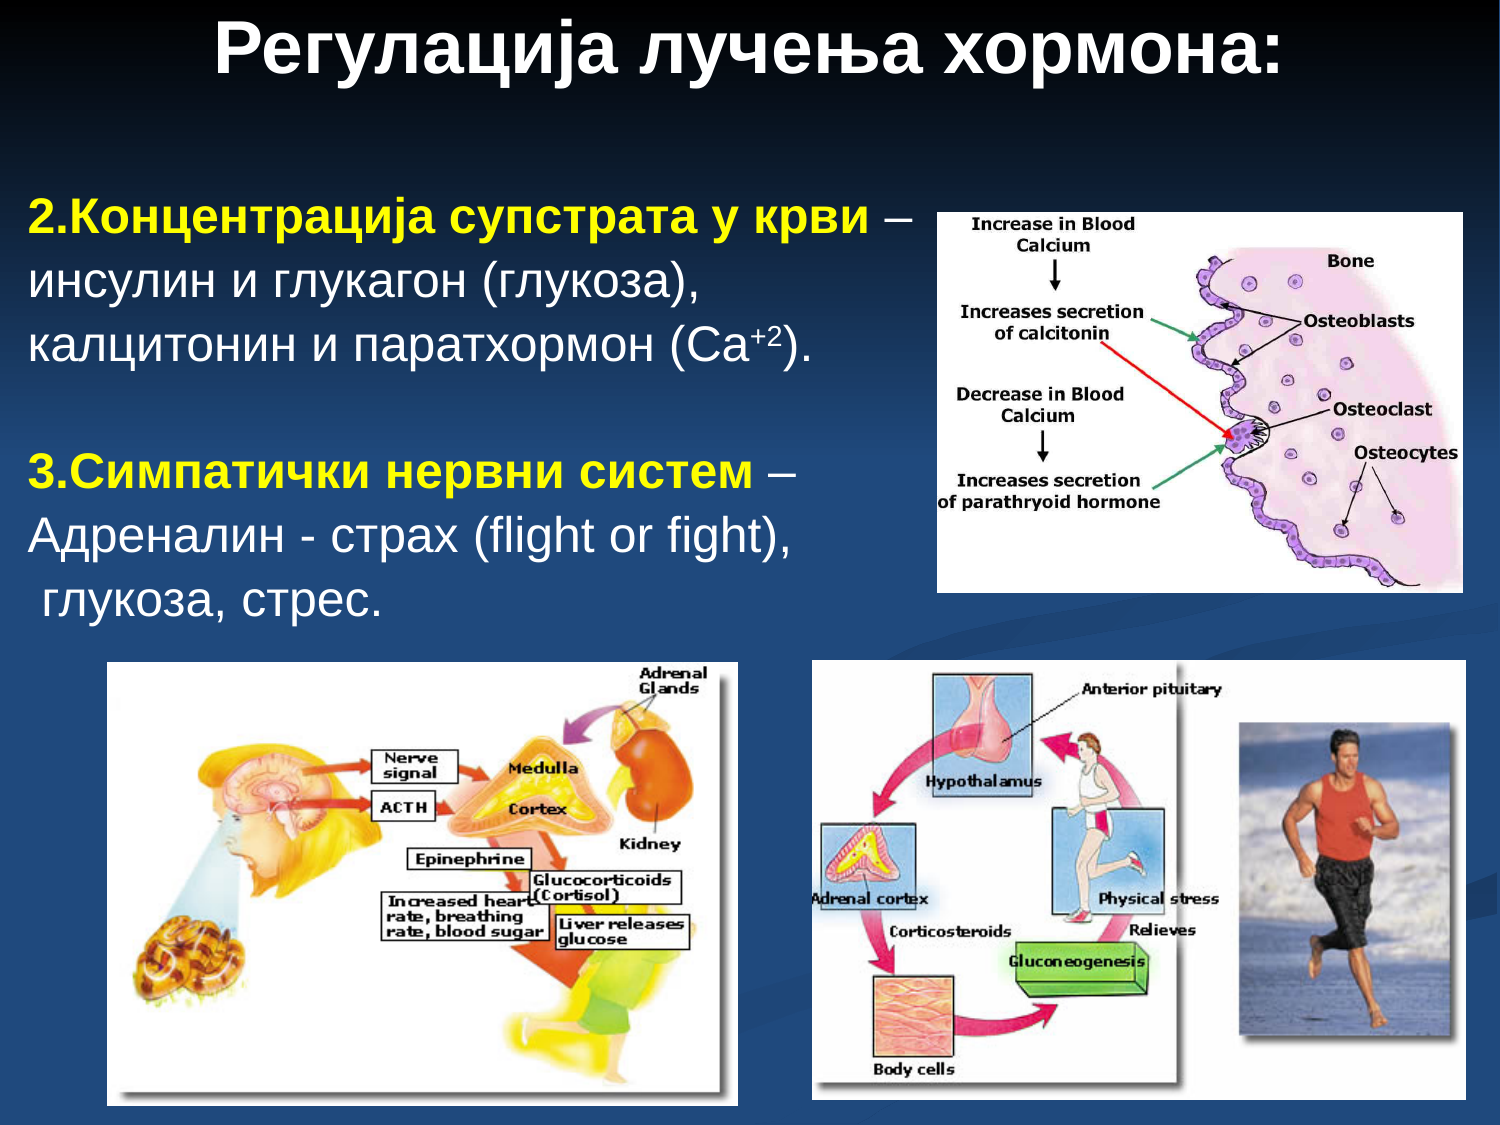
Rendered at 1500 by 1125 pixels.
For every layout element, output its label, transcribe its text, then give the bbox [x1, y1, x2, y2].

picture [812, 660, 1466, 1101]
title Регулација лучења хормона: [74, 0, 1426, 138]
picture [937, 212, 1463, 593]
list 2.Концентрација супстрата у крви – инсулин и глукагон (глукоза), калцитонин и паратхормон (Ca+2). 3.Симпатички нервни систем – Адреналин - страх (flight or fight), глукоза, стрес. [12, 112, 1363, 1019]
picture [107, 662, 738, 1107]
